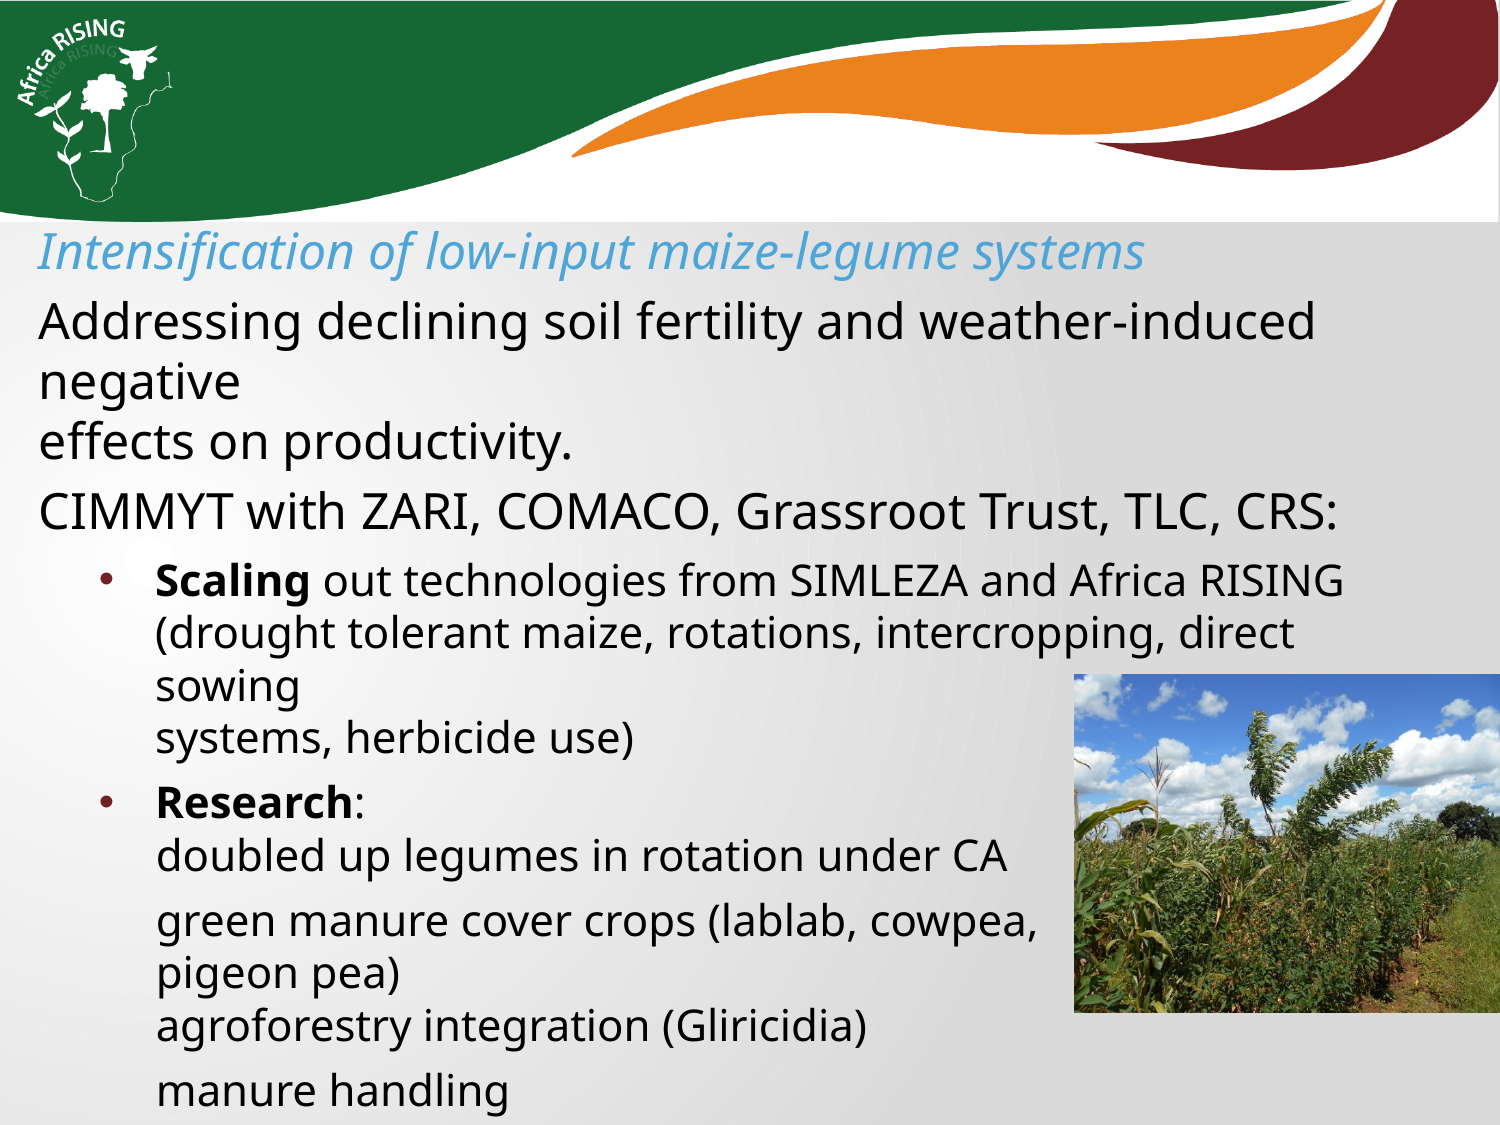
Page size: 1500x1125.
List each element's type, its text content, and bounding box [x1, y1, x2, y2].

picture [1074, 674, 1500, 1013]
picture [0, 0, 1499, 222]
text_box Intensification of low-input maize-legume systems Addressing declining soil fertility and weather-induced negative effects on productivity. CIMMYT with ZARI, COMACO, Grassroot Trust, TLC, CRS: Scaling out technologies from SIMLEZA and Africa RISING (drought tolerant maize, rotations, intercropping, direct sowing systems, herbicide use) Research: doubled up legumes in rotation under CA green manure cover crops (lablab, cowpea, pigeon pea) agroforestry integration (Gliricidia) manure handling QPM for better nutrition, heat/drought tolerant maize [24, 212, 1438, 1125]
